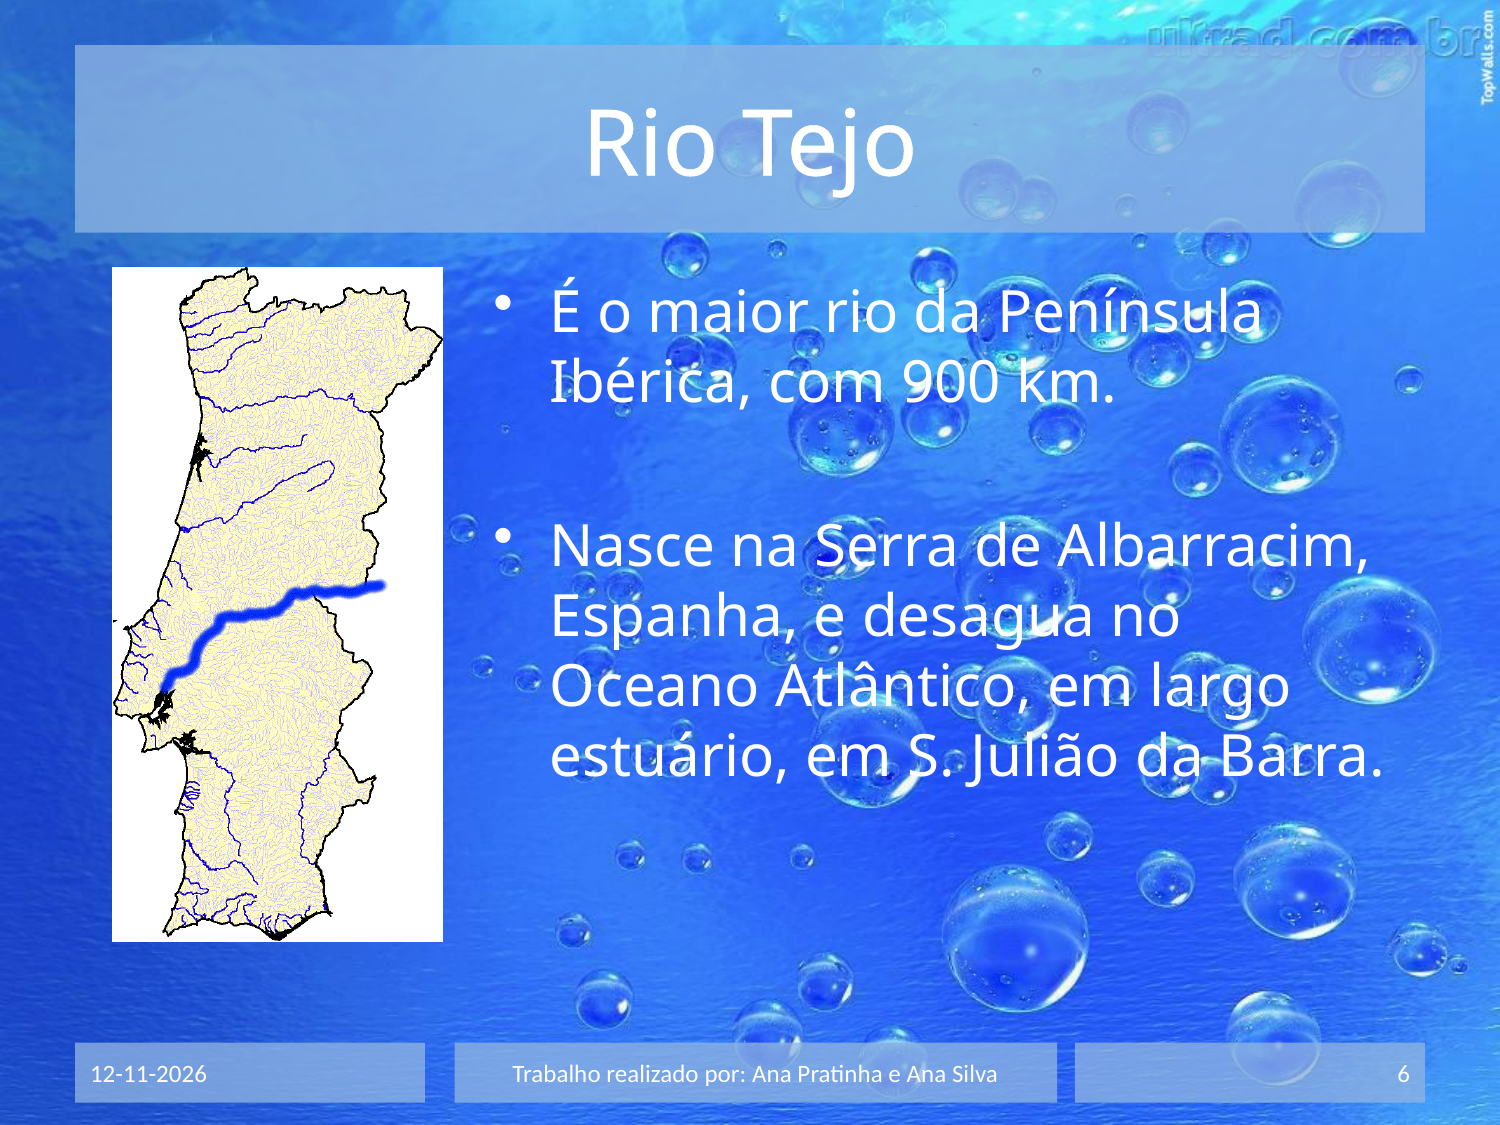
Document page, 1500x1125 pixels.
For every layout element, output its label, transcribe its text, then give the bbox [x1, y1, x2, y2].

picture [0, 0, 1500, 1125]
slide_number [75, 1042, 425, 1103]
footer Trabalho realizado por: Ana Pratinha e Ana Silva [454, 1042, 1058, 1103]
text_box É o maior rio da Península Ibérica, com 900 km. Nasce na Serra de Albarracim, Espanha, e desagua no Oceano Atlântico, em largo estuário, em S. Julião da Barra. [478, 267, 1422, 882]
title Rio Tejo [75, 45, 1425, 233]
slide_number 6 [1074, 1042, 1425, 1103]
